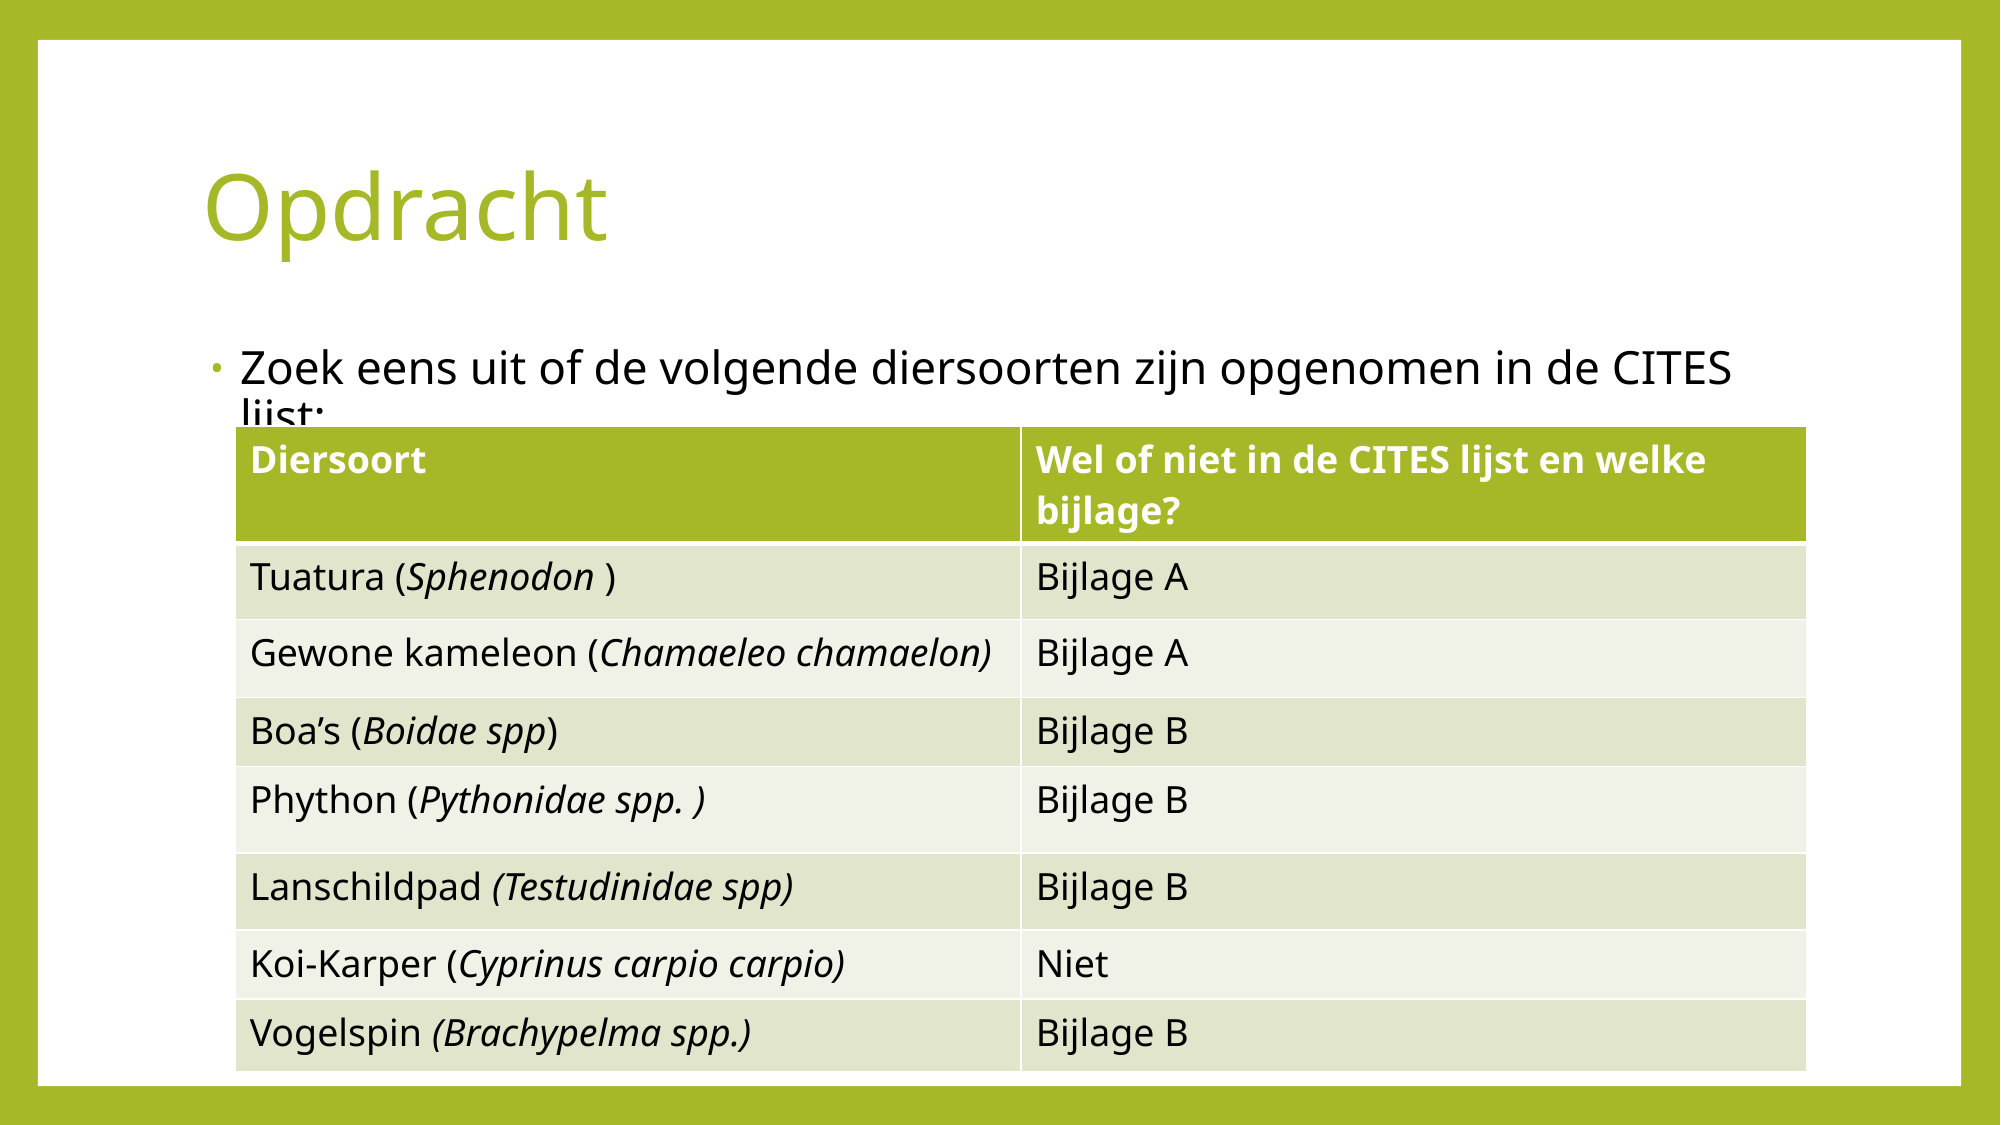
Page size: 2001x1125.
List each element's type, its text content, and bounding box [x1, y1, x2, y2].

table_cell Bijlage B [1022, 698, 1806, 766]
list Zoek eens uit of de volgende diersoorten zijn opgenomen in de CITES lijst: [187, 337, 1808, 1000]
table_header Wel of niet in de CITES lijst en welke bijlage? [1022, 427, 1806, 541]
table_cell Boa’s (Boidae spp) [236, 698, 1020, 766]
table_cell Vogelspin (Brachypelma spp.) [236, 1000, 1020, 1071]
table_cell Lanschildpad (Testudinidae spp) [236, 854, 1020, 929]
title Opdracht [187, 99, 1808, 323]
table_cell Niet [1022, 931, 1806, 998]
table_cell Tuatura (Sphenodon ) [236, 546, 1020, 619]
table_cell Bijlage A [1022, 546, 1806, 619]
table_cell Phython (Pythonidae spp. ) [236, 767, 1020, 852]
table_cell Bijlage B [1022, 854, 1806, 929]
table_cell Koi-Karper (Cyprinus carpio carpio) [236, 931, 1020, 998]
table_cell Bijlage B [1022, 767, 1806, 852]
table_header Diersoort [236, 427, 1020, 541]
table_cell Bijlage A [1022, 620, 1806, 697]
table_cell Bijlage B [1022, 1000, 1806, 1071]
table_cell Gewone kameleon (Chamaeleo chamaelon) [236, 620, 1020, 697]
